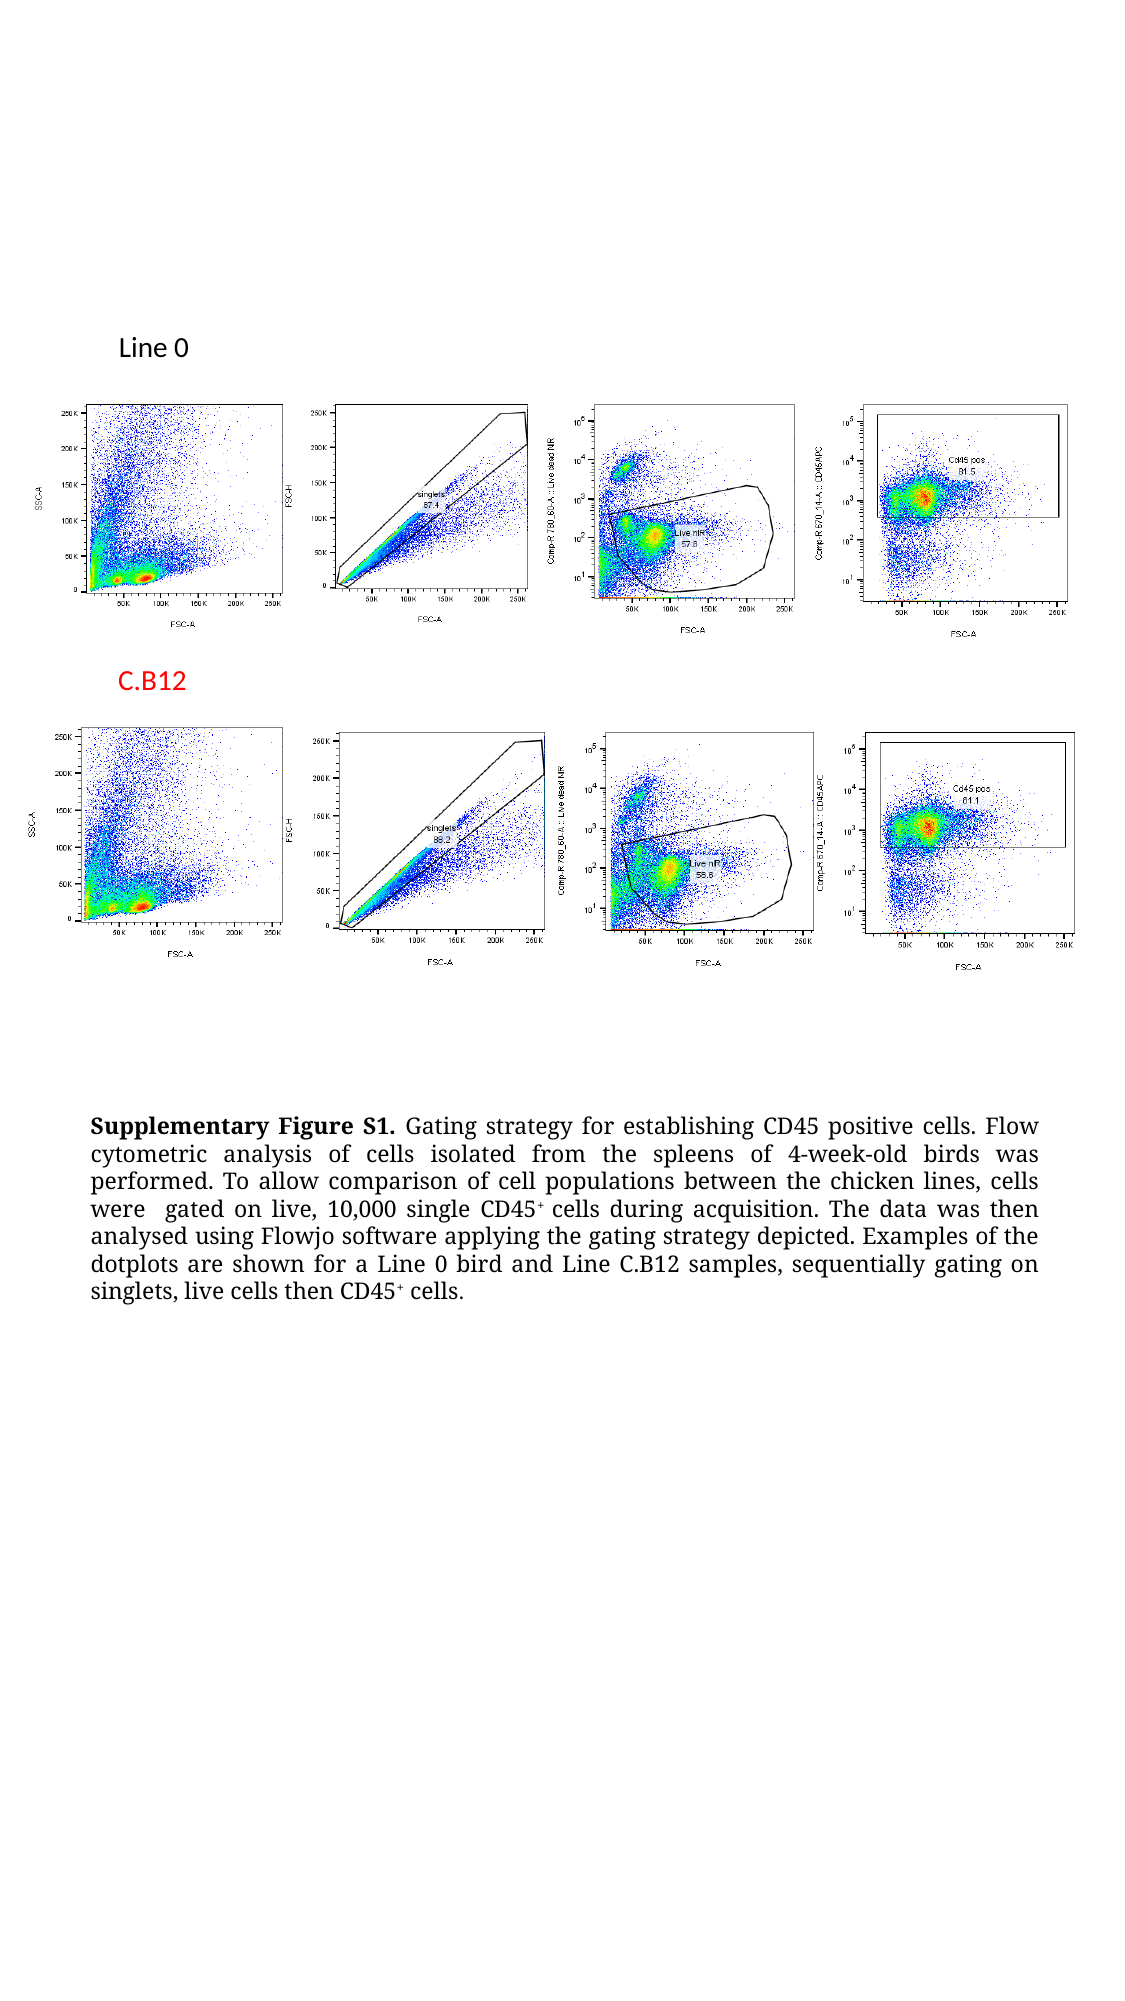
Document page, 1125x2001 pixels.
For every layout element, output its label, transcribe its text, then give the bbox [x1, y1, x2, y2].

text_box Line 0 [104, 320, 204, 371]
picture [544, 395, 795, 633]
picture [25, 718, 545, 965]
picture [32, 395, 528, 627]
picture [554, 722, 1075, 970]
text_box C.B12 [103, 654, 227, 704]
picture [812, 395, 1068, 637]
text_box Supplementary Figure S1. Gating strategy for establishing CD45 positive cells. Flow cytometric analysis of cells isolated from the spleens of 4-week-old birds was performed. To allow comparison of cell populations between the chicken lines, cells were gated on live, 10,000 single CD45+ cells during acquisition. The data was then analysed using Flowjo software applying the gating strategy depicted. Examples of the dotplots are shown for a Line 0 bird and Line C.B12 samples, sequentially gating on singlets, live cells then CD45+ cells. [75, 1104, 1055, 1312]
